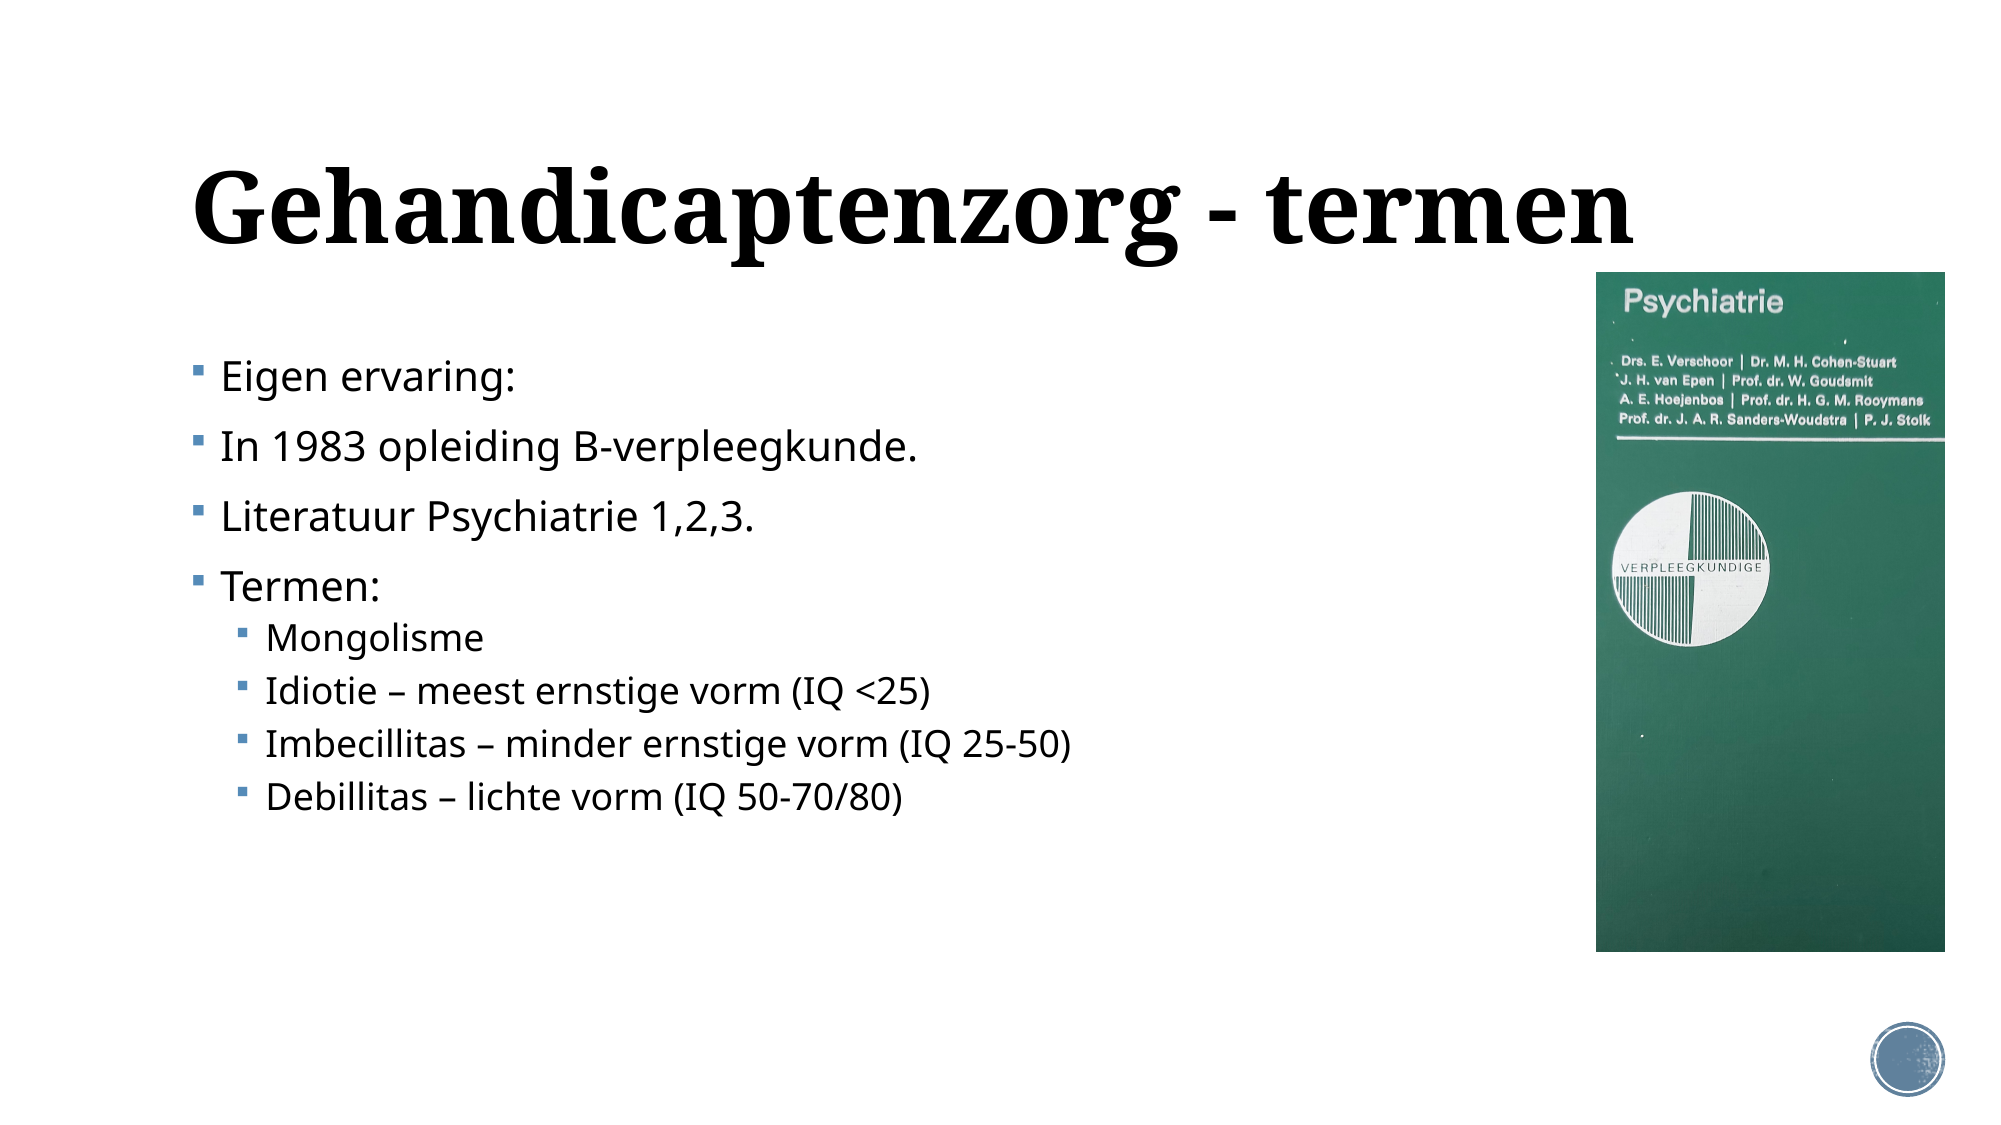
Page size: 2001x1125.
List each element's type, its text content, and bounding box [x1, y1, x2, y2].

title Gehandicaptenzorg - termen [175, 79, 1826, 344]
picture [1596, 272, 1945, 952]
list Eigen ervaring: In 1983 opleiding B-verpleegkunde. Literatuur Psychiatrie 1,2,3. Termen: Mongolisme Idiotie – meest ernstige vorm (IQ <25) Imbecillitas – minder ernstige vorm (IQ 25-50) Debillitas – lichte vorm (IQ 50-70/80) [175, 348, 1826, 1013]
